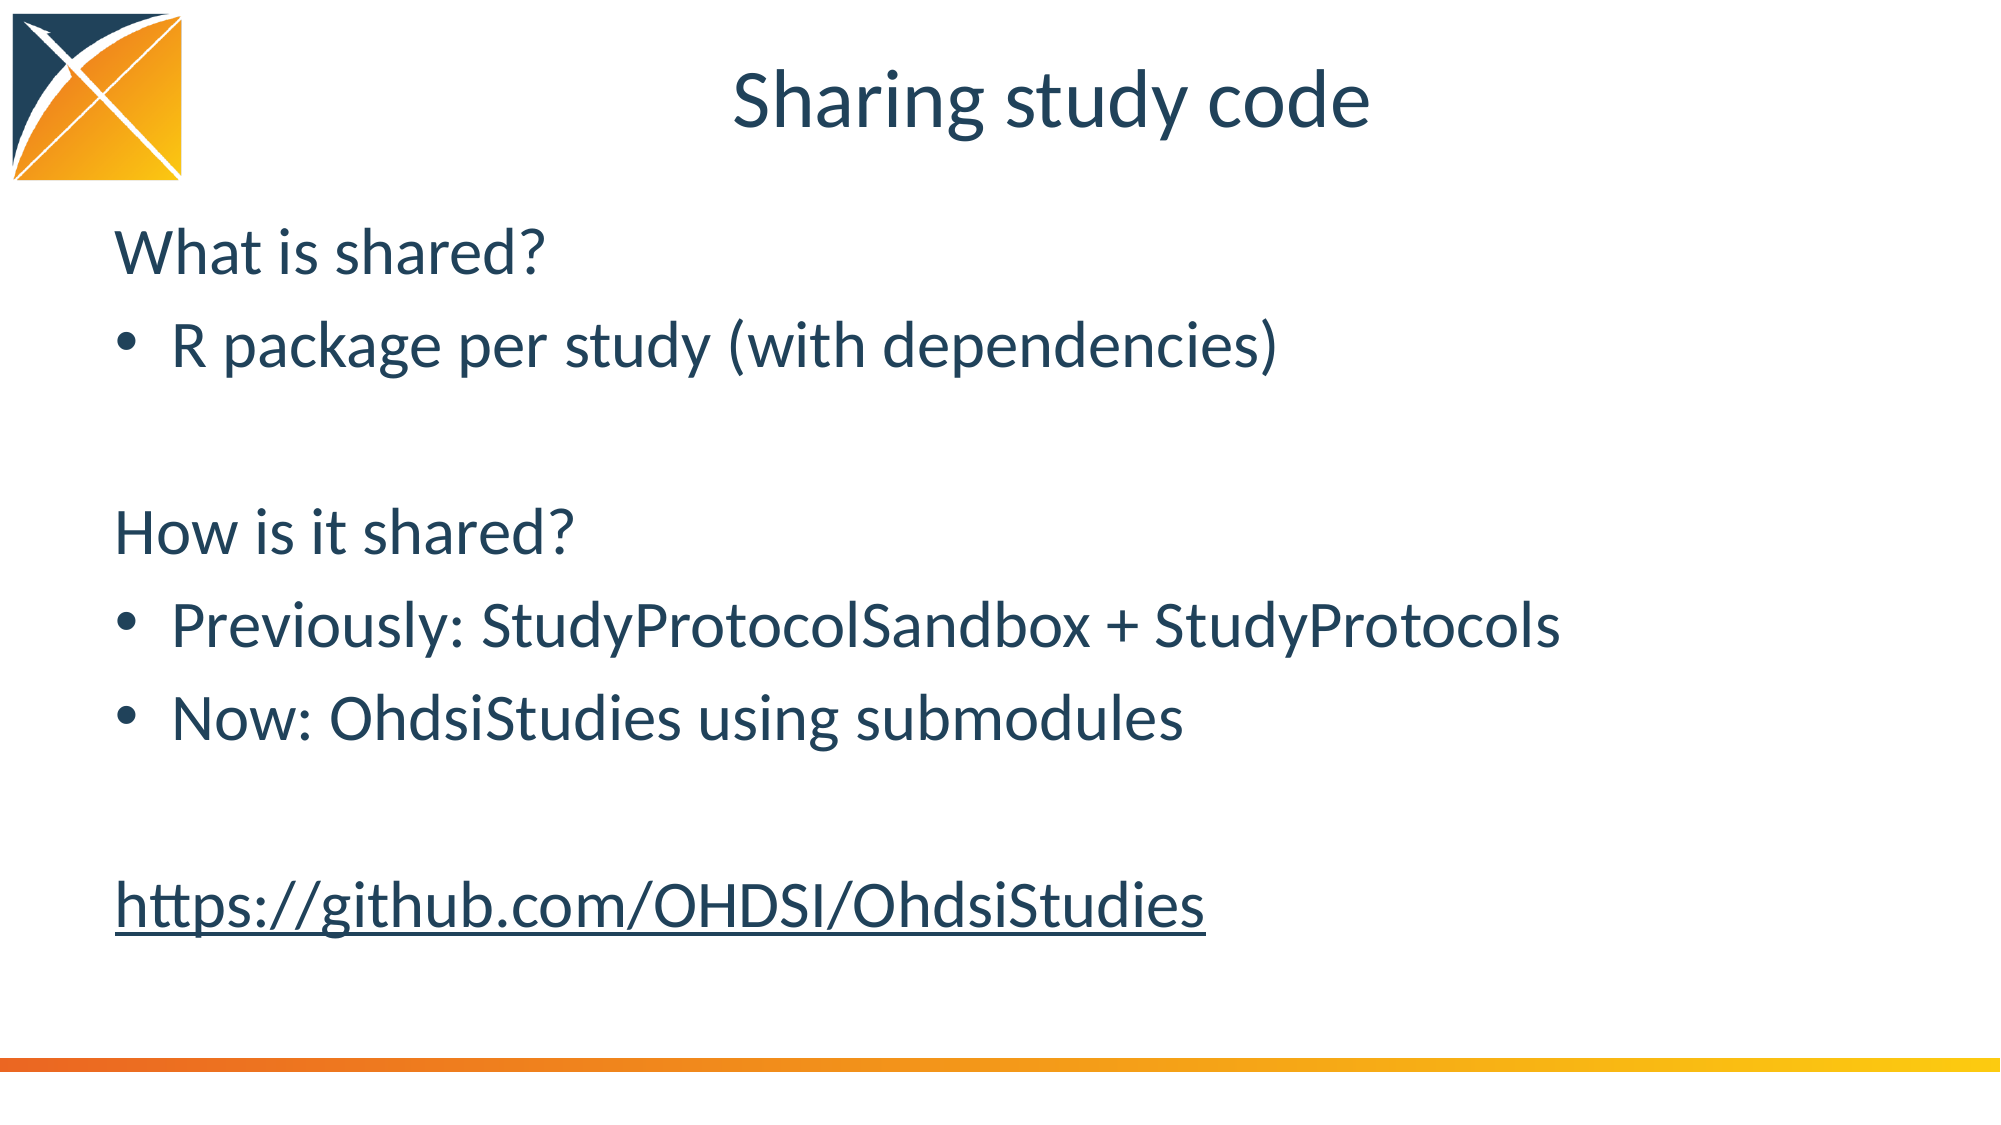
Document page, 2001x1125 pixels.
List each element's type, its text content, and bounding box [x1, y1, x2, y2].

picture [0, 0, 206, 200]
title Sharing study code [205, 24, 1900, 163]
list What is shared? R package per study (with dependencies) How is it shared? Previously: StudyProtocolSandbox + StudyProtocols Now: OhdsiStudies using submodules https://github.com/OHDSI/OhdsiStudies [99, 200, 1900, 1005]
